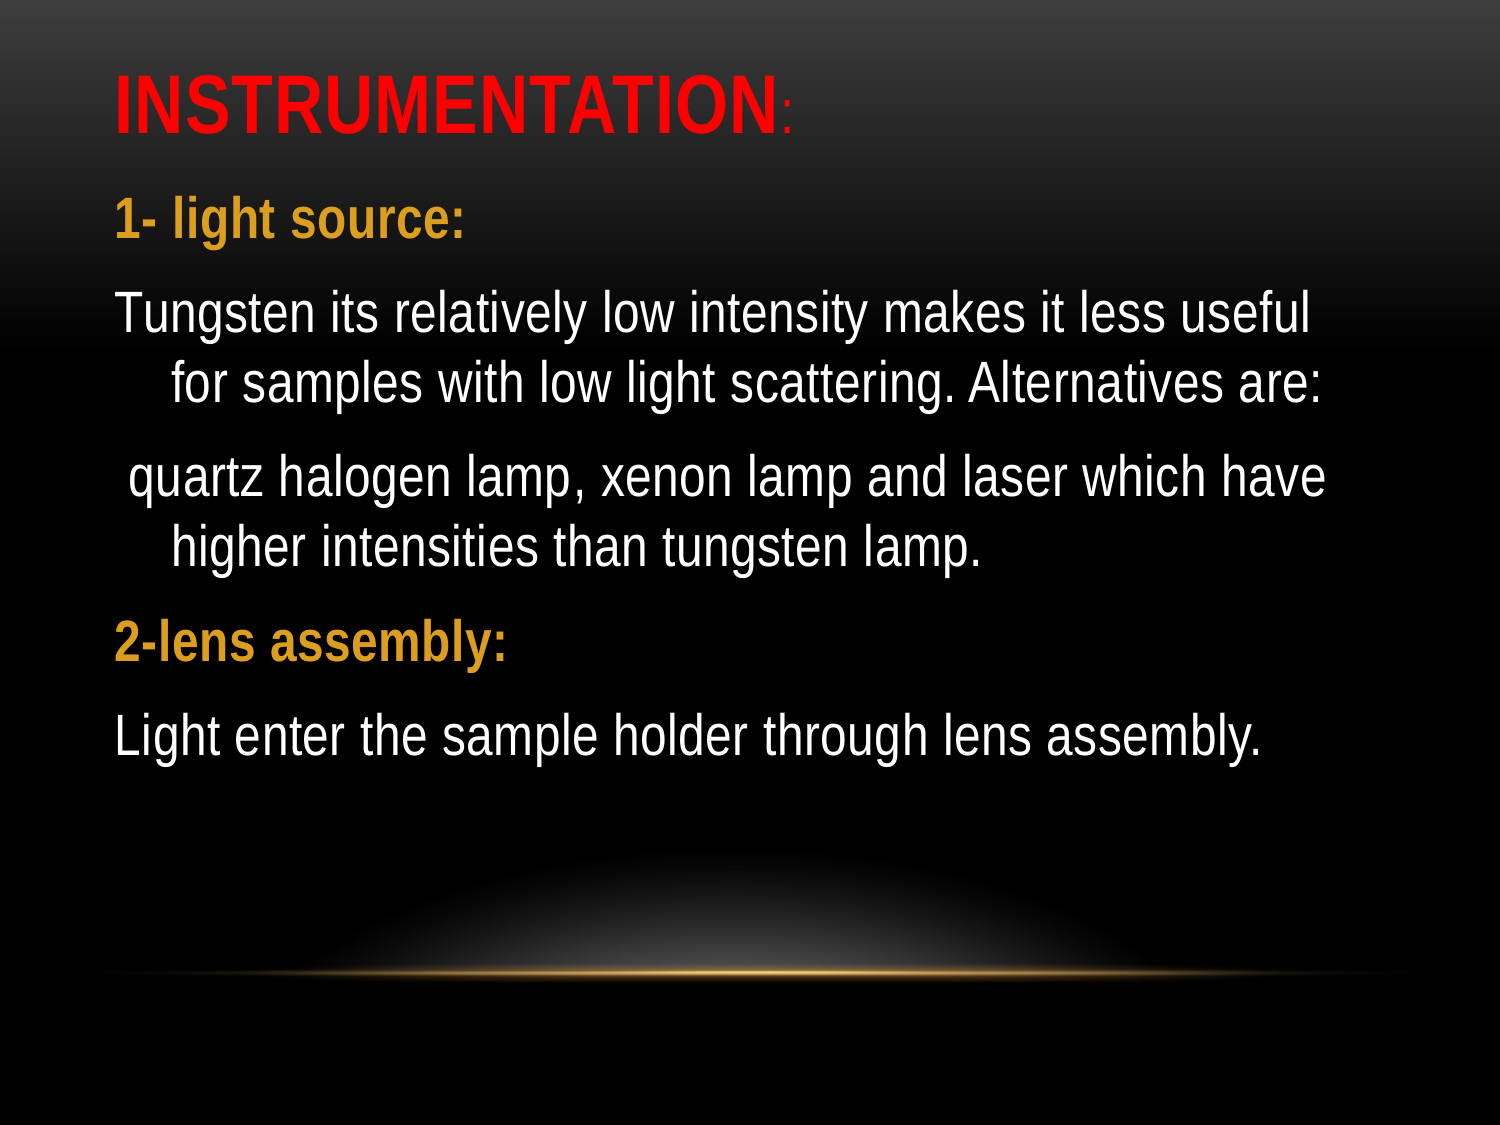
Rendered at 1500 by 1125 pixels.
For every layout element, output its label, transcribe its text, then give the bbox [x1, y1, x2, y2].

list 1- light source: Tungsten its relatively low intensity makes it less useful for samples with low light scattering. Alternatives are: quartz halogen lamp, xenon lamp and laser which have higher intensities than tungsten lamp. 2-lens assembly: Light enter the sample holder through lens assembly. [99, 172, 1400, 938]
title Instrumentation: [99, 45, 1400, 172]
picture [0, 0, 1500, 1125]
